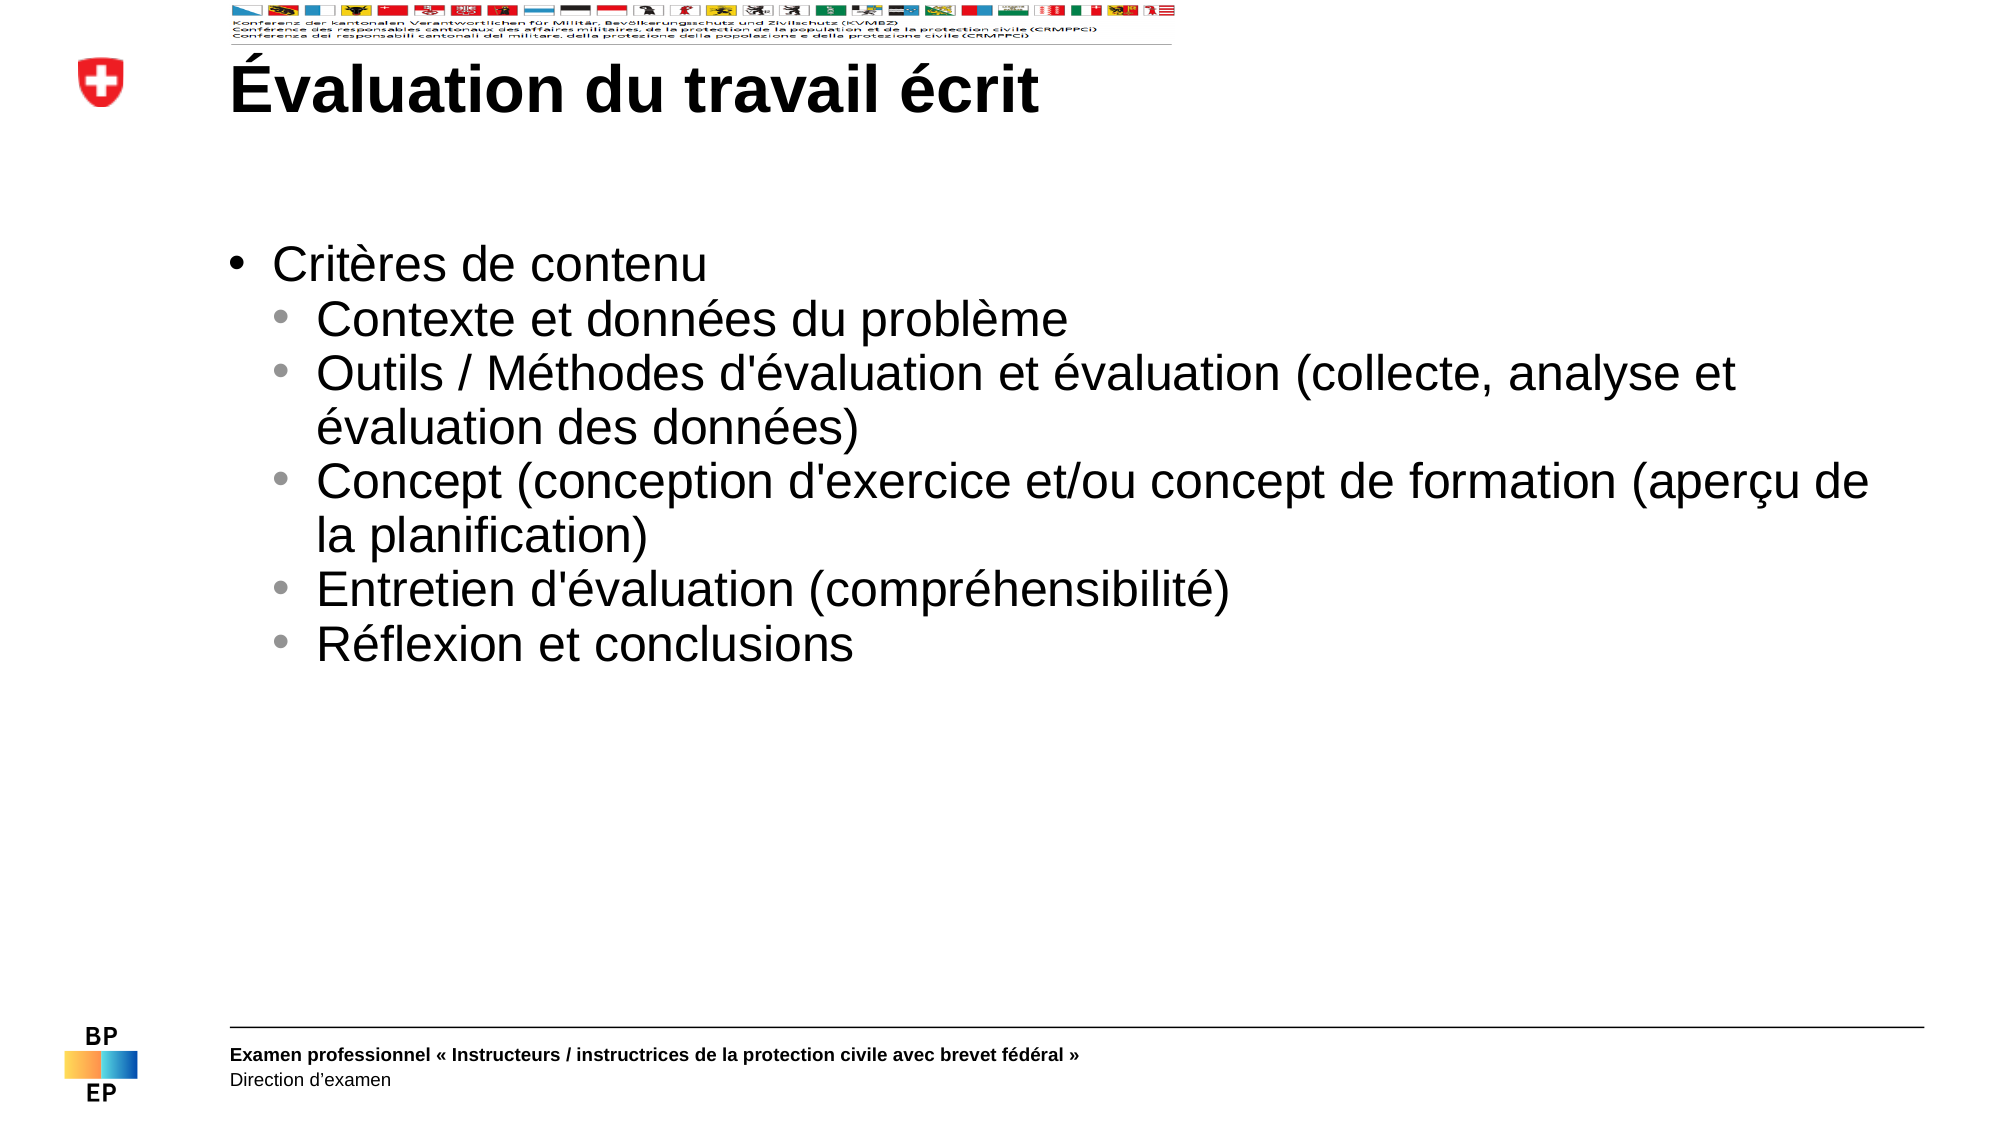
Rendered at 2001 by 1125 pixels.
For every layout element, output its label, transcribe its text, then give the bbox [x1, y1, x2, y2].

title Évaluation du travail écrit [229, 50, 1922, 199]
footer Examen professionnel « Instructeurs / instructrices de la protection civile avec brevet fédéral » Direction d’examen [229, 1040, 1177, 1088]
list Critères de contenu Contexte et données du problème Outils / Méthodes d'évaluation et évaluation (collecte, analyse et évaluation des données) Concept (conception d'exercice et/ou concept de formation (aperçu de la planification) Entretien d'évaluation (compréhensibilité) Réflexion et conclusions [228, 237, 1922, 981]
picture [61, 1021, 140, 1106]
picture [229, 4, 1175, 46]
